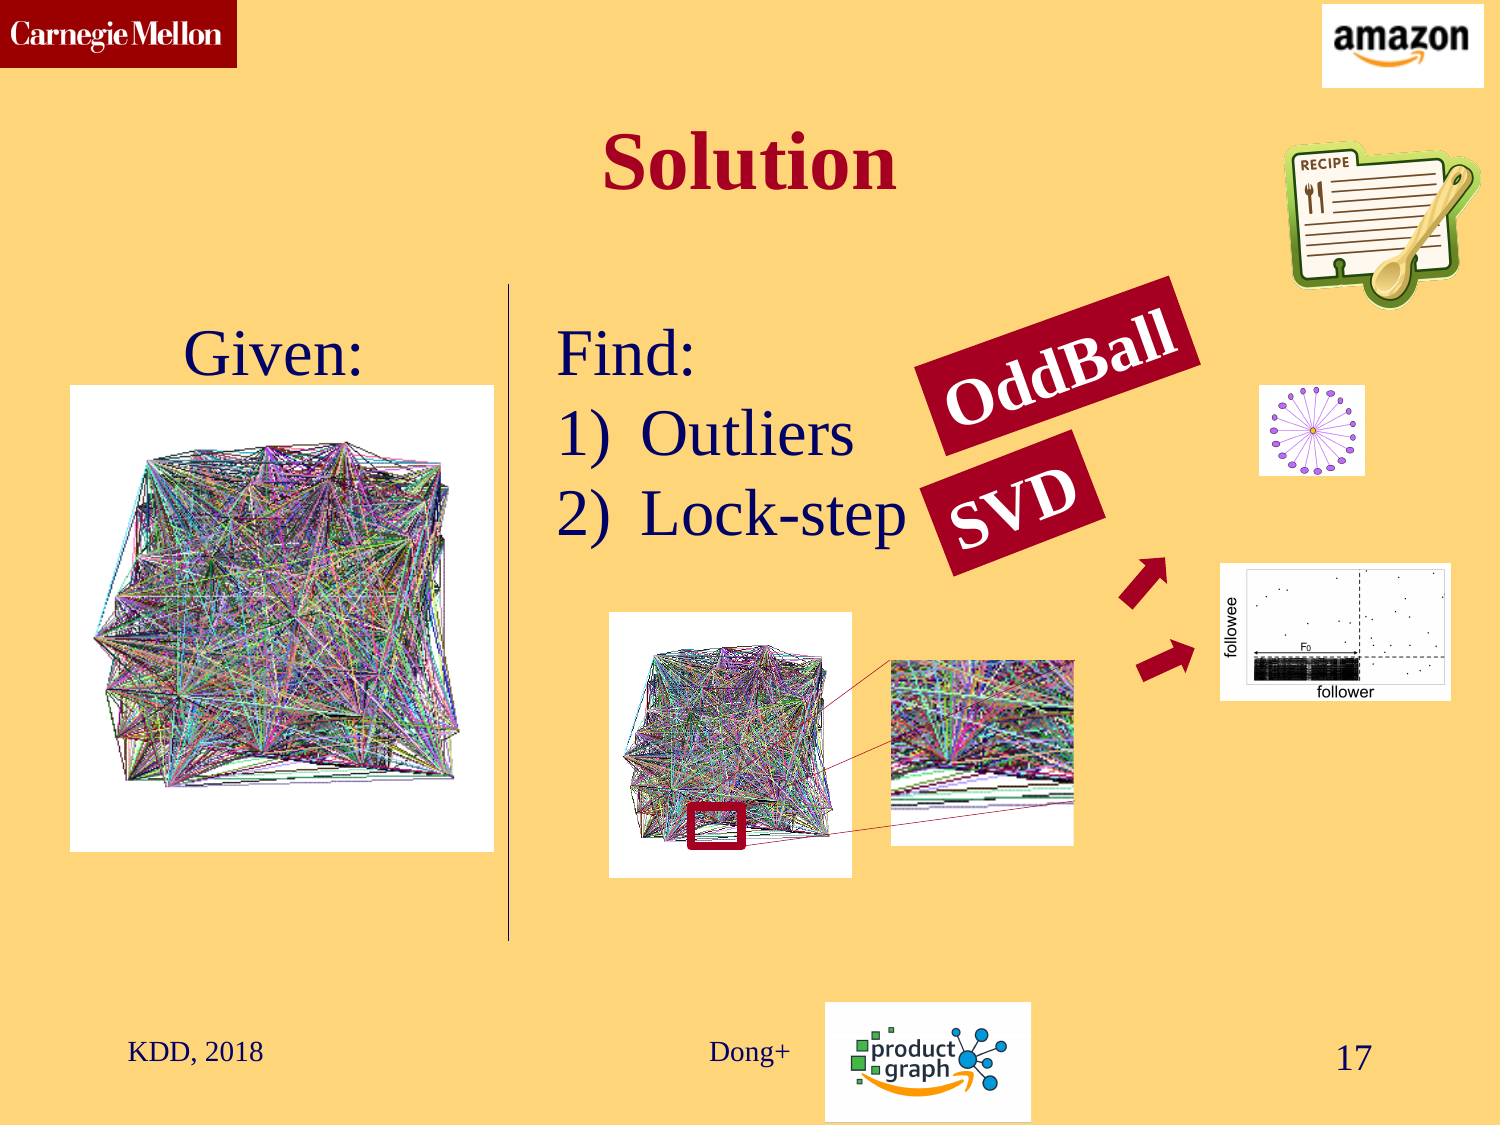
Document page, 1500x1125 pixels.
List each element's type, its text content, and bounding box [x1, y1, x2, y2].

picture [0, 0, 237, 68]
text_box OddBall [914, 275, 1201, 457]
slide_number KDD, 2018 [112, 1024, 426, 1101]
picture [1259, 385, 1366, 476]
footer Dong+ [512, 1024, 988, 1101]
picture [70, 385, 495, 852]
picture [1284, 141, 1481, 310]
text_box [609, 612, 1076, 879]
picture [1220, 562, 1451, 702]
picture [1322, 4, 1484, 88]
text_box SVD [919, 429, 1106, 577]
text_box Given: [168, 301, 381, 384]
text_box Find: Outliers Lock-step [541, 301, 924, 557]
text_box [1118, 557, 1168, 610]
text_box [1135, 639, 1195, 683]
slide_number 17 [1074, 1024, 1388, 1101]
title Solution [112, 99, 1388, 213]
